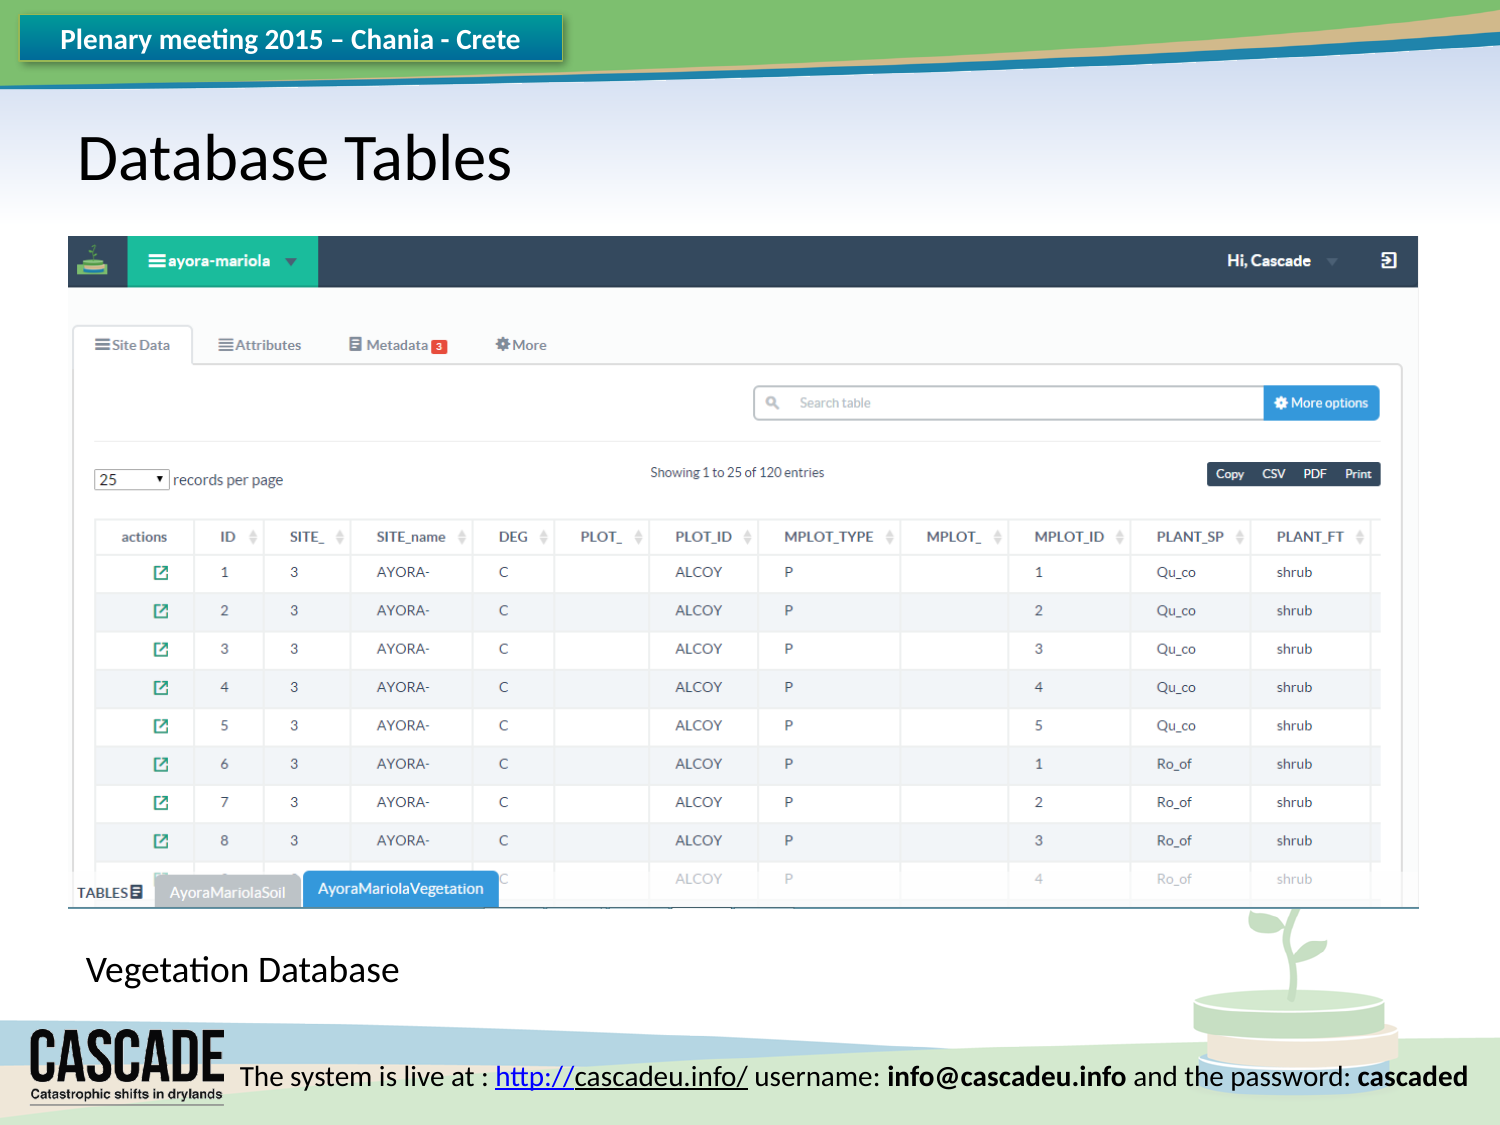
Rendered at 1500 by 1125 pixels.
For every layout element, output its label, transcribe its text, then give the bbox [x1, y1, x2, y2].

picture [0, 0, 1500, 90]
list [68, 235, 1420, 909]
picture [29, 1029, 224, 1106]
text_box The system is live at : http://cascadeu.info/ username: info@cascadeu.info and the password: cascaded [224, 1049, 1488, 1100]
text_box Database Tables [62, 106, 529, 202]
text_box Vegetation Database [71, 937, 415, 998]
